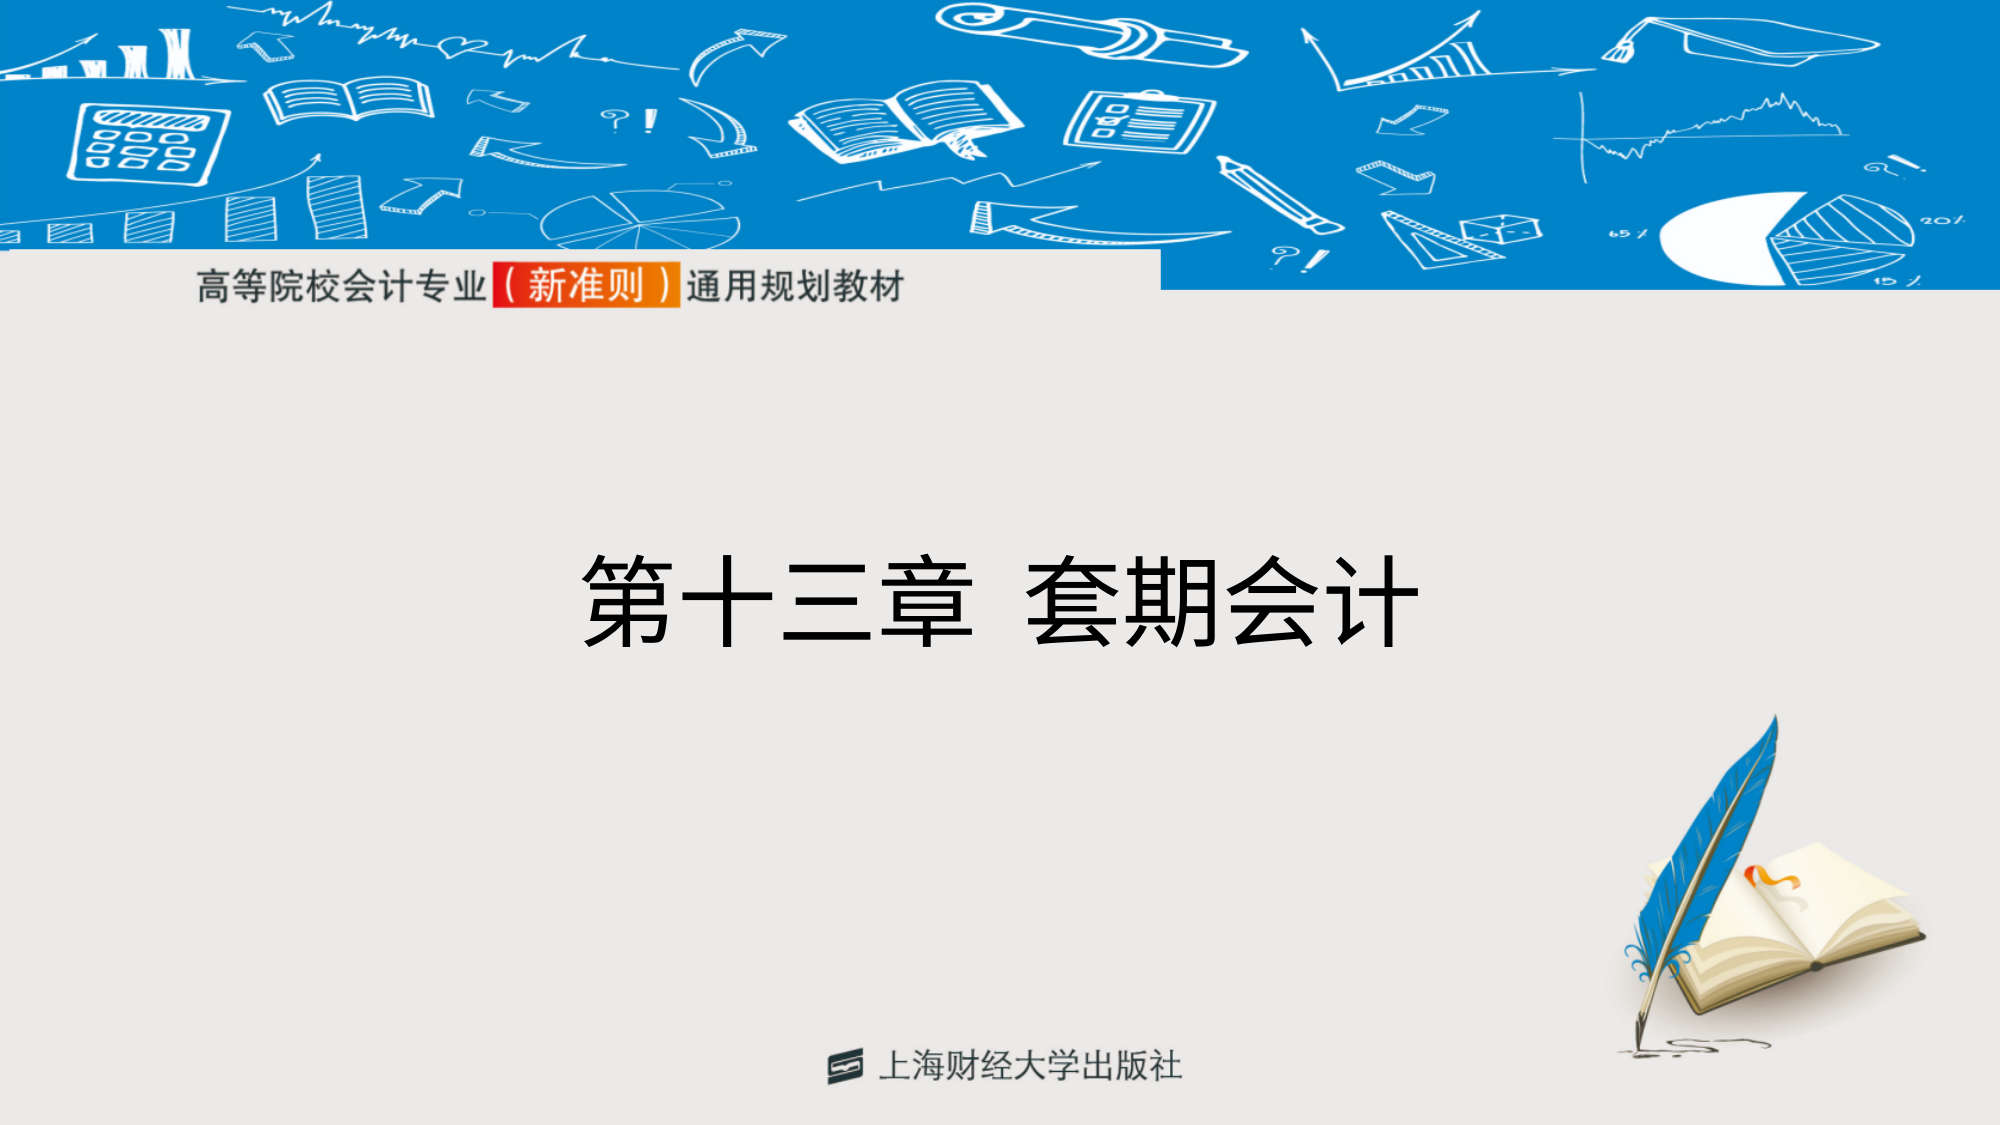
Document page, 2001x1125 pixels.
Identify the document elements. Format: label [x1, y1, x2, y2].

text_box [0, 0, 2000, 1125]
